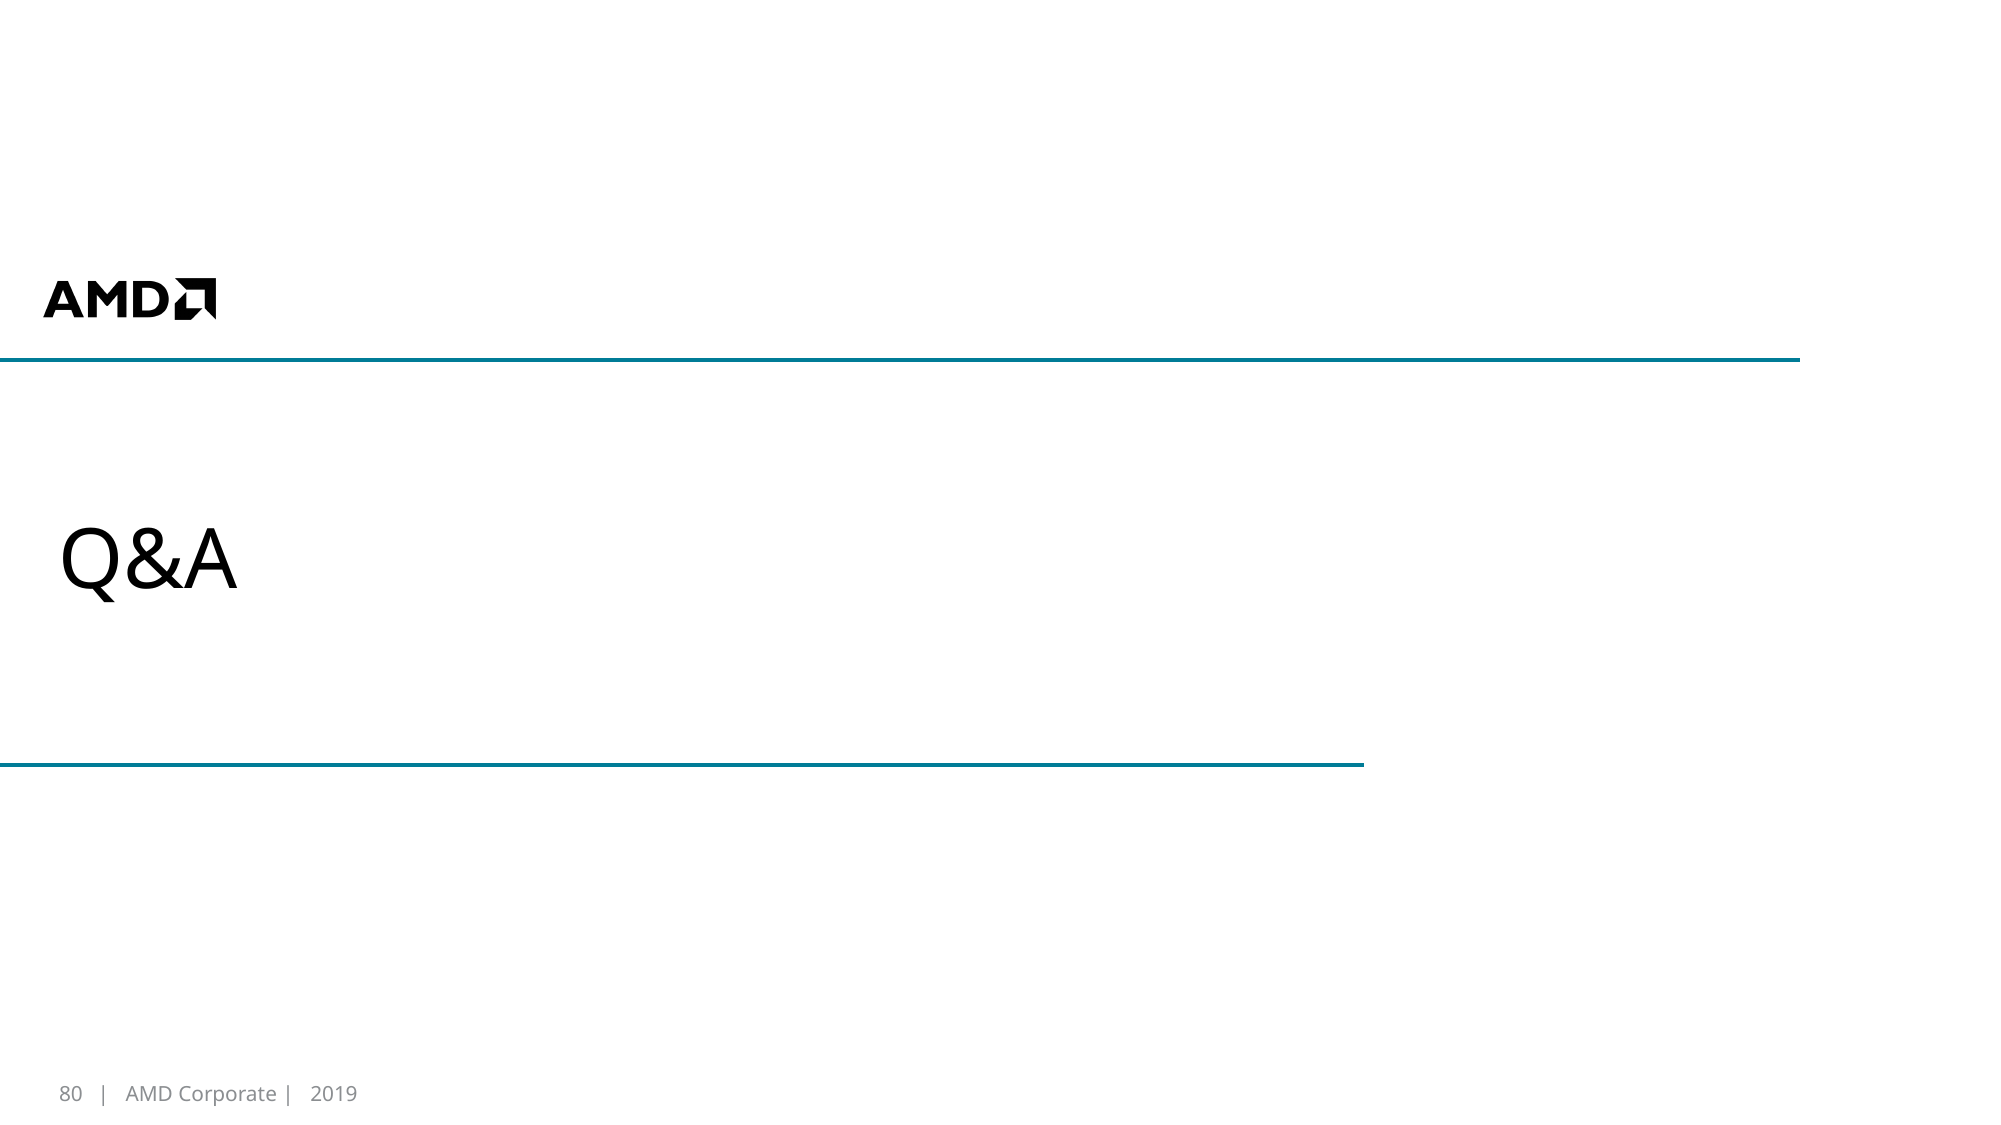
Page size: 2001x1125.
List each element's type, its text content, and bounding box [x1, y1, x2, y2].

title Q&A [43, 395, 1957, 728]
footer | AMD Corporate | 2019 [98, 1065, 773, 1125]
picture [43, 278, 216, 320]
slide_number 80 [0, 1065, 98, 1125]
